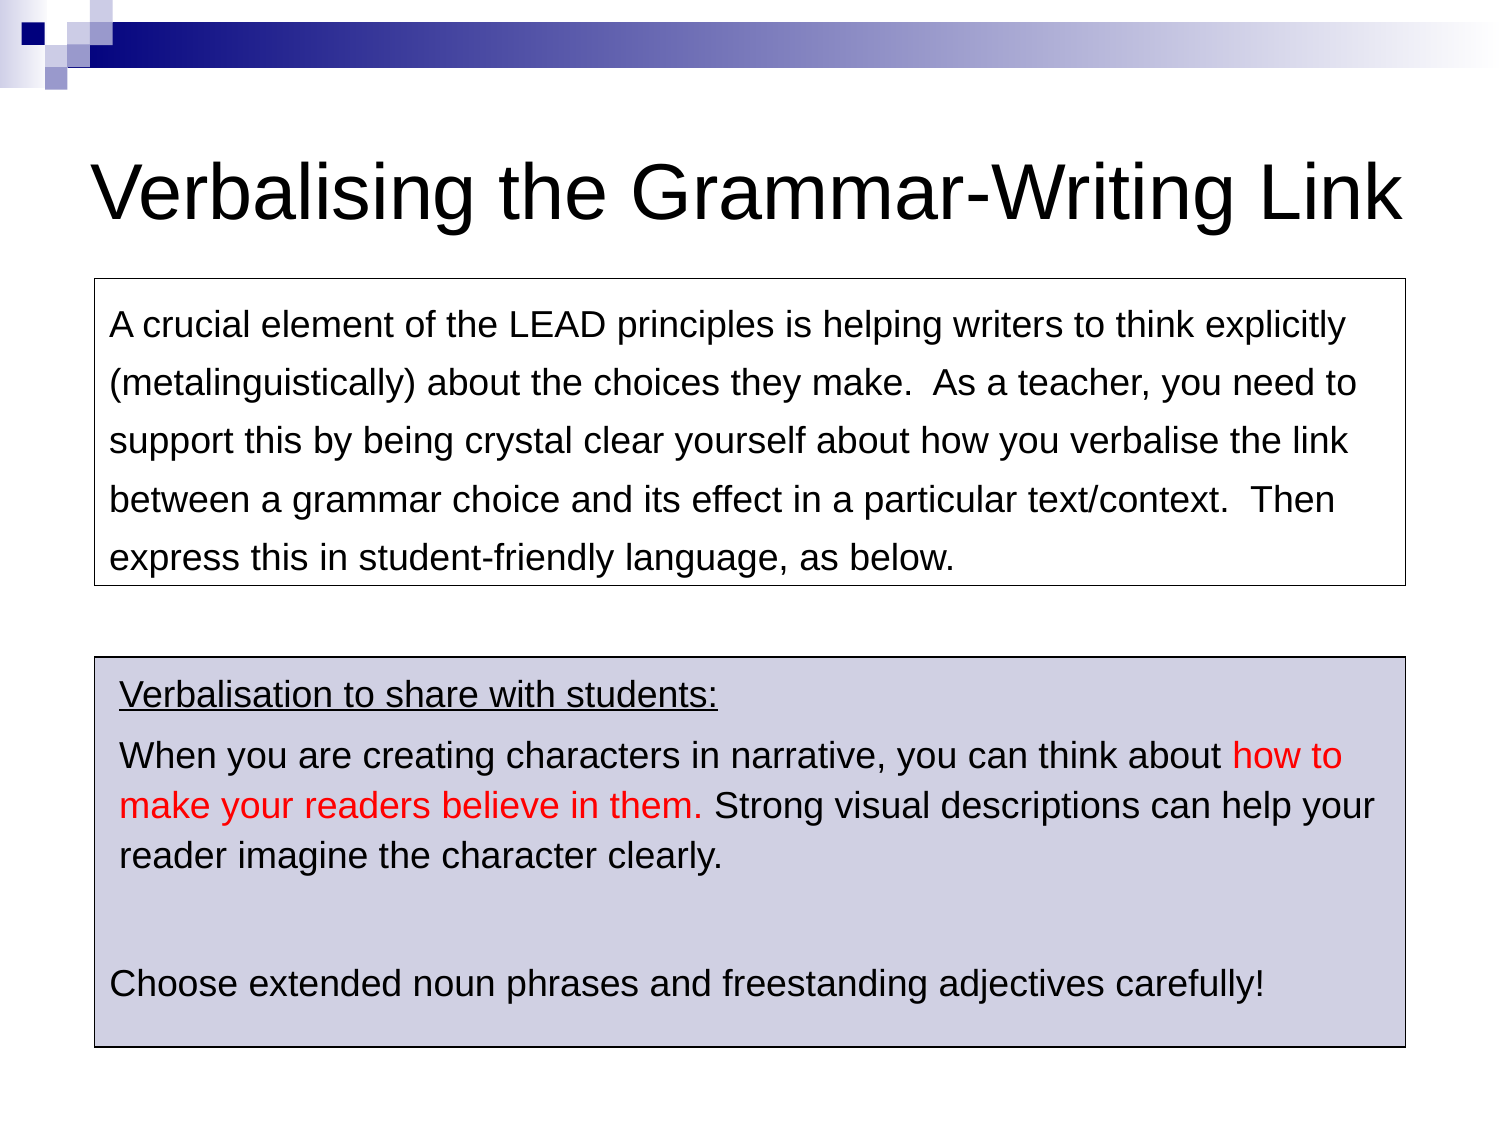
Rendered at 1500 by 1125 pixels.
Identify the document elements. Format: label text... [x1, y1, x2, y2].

list Verbalisation to share with students: When you are creating characters in narrative, you can think about how to make your readers believe in them. Strong visual descriptions can help your reader imagine the character clearly. Choose extended noun phrases and freestanding adjectives carefully! [94, 656, 1406, 1048]
text_box A crucial element of the LEAD principles is helping writers to think explicitly (metalinguistically) about the choices they make. As a teacher, you need to support this by being crystal clear yourself about how you verbalise the link between a grammar choice and its effect in a particular text/context. Then express this in student-friendly language, as below. [94, 278, 1406, 586]
title Verbalising the Grammar-Writing Link [74, 74, 1483, 301]
